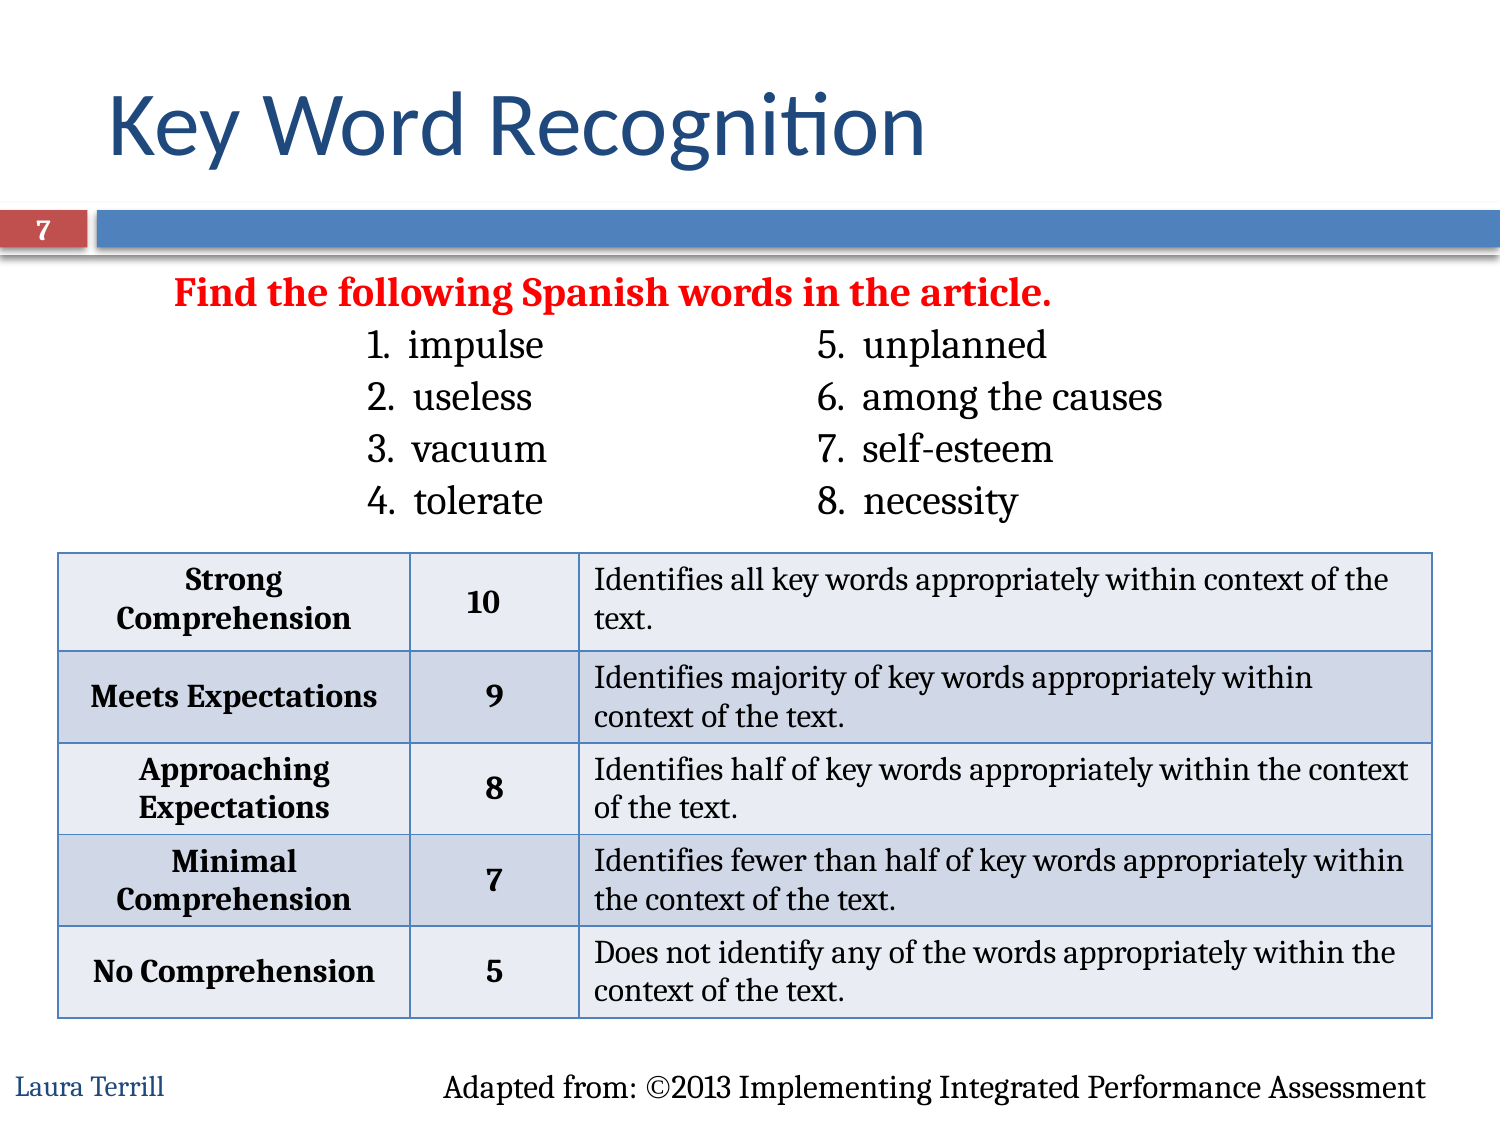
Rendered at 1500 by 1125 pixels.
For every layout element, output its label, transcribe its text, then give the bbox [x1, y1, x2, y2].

table_cell No Comprehension [59, 927, 409, 1017]
table_cell Identifies majority of key words appropriately within context of the text. [580, 652, 1431, 742]
text_box Adapted from: 2013 Implementing Integrated Performance Assessment [890, 1057, 1450, 1113]
table_cell Identifies half of key words appropriately within the context of the text. [580, 744, 1431, 834]
table_cell Meets Expectations [59, 652, 409, 742]
table_header Identifies all key words appropriately within context of the text. [580, 554, 1431, 650]
table_cell Does not identify any of the words appropriately within the context of the text. [580, 927, 1431, 1017]
table_cell Identifies fewer than half of key words appropriately within the context of the text. [580, 835, 1431, 925]
table_cell Approaching Expectations [59, 744, 409, 834]
slide_number 7 [0, 208, 88, 249]
table_header Strong Comprehension [59, 554, 409, 650]
table_header 10 [411, 554, 578, 650]
table_cell 5 [411, 927, 578, 1017]
footer Laura Terrill [0, 1054, 890, 1115]
table_cell Minimal Comprehension [59, 835, 409, 925]
table_cell 8 [411, 744, 578, 834]
table_cell 9 [411, 652, 578, 742]
table_cell 7 [411, 835, 578, 925]
title Key Word Recognition [94, 37, 1432, 200]
list Find the following Spanish words in the article. 1. impulse 5. unplanned 2. useless 6. among the causes 3. vacuum 7. self-esteem 4. tolerate 8. necessity [150, 257, 1378, 533]
